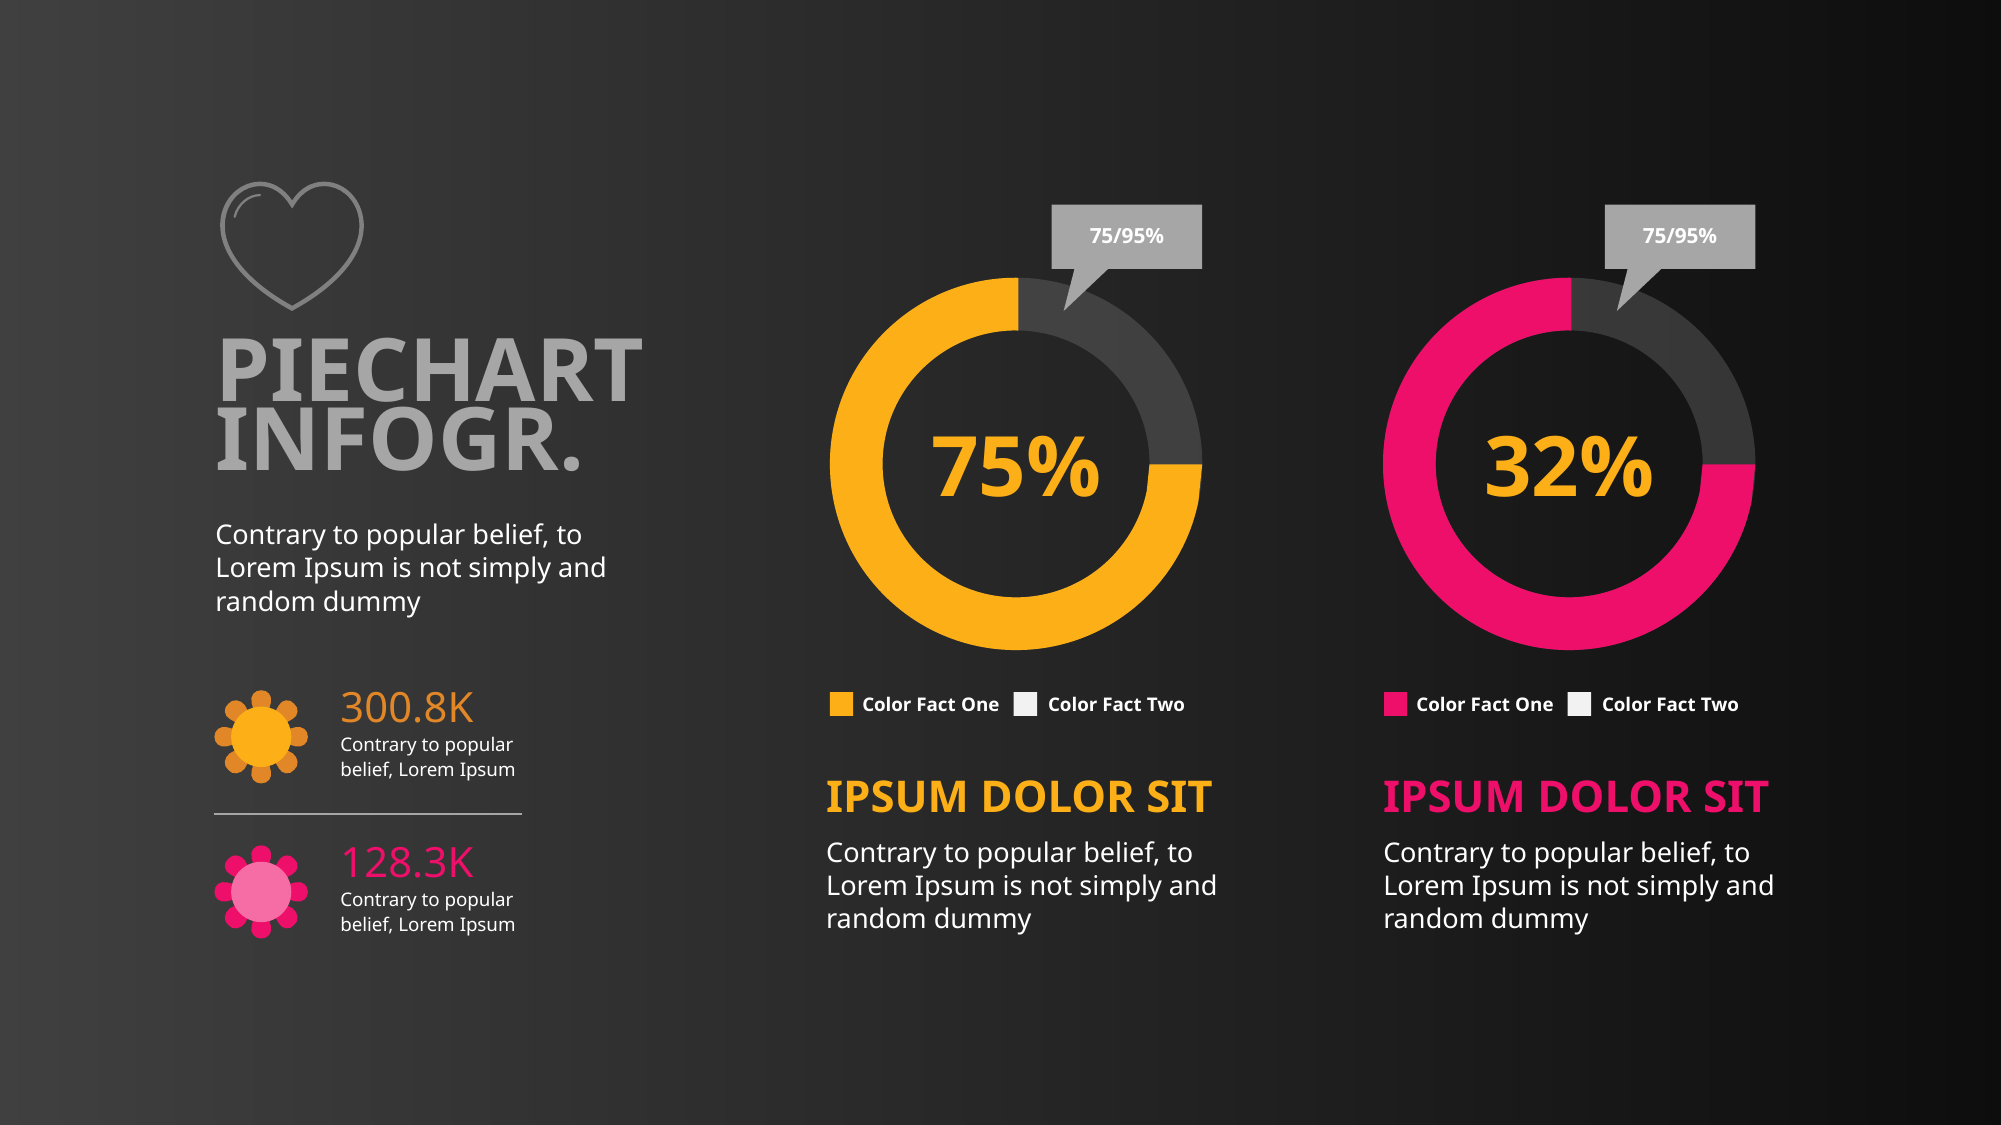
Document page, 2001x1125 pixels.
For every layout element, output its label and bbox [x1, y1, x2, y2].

text_box [0, 0, 2000, 1125]
text_box [200, 181, 1804, 944]
